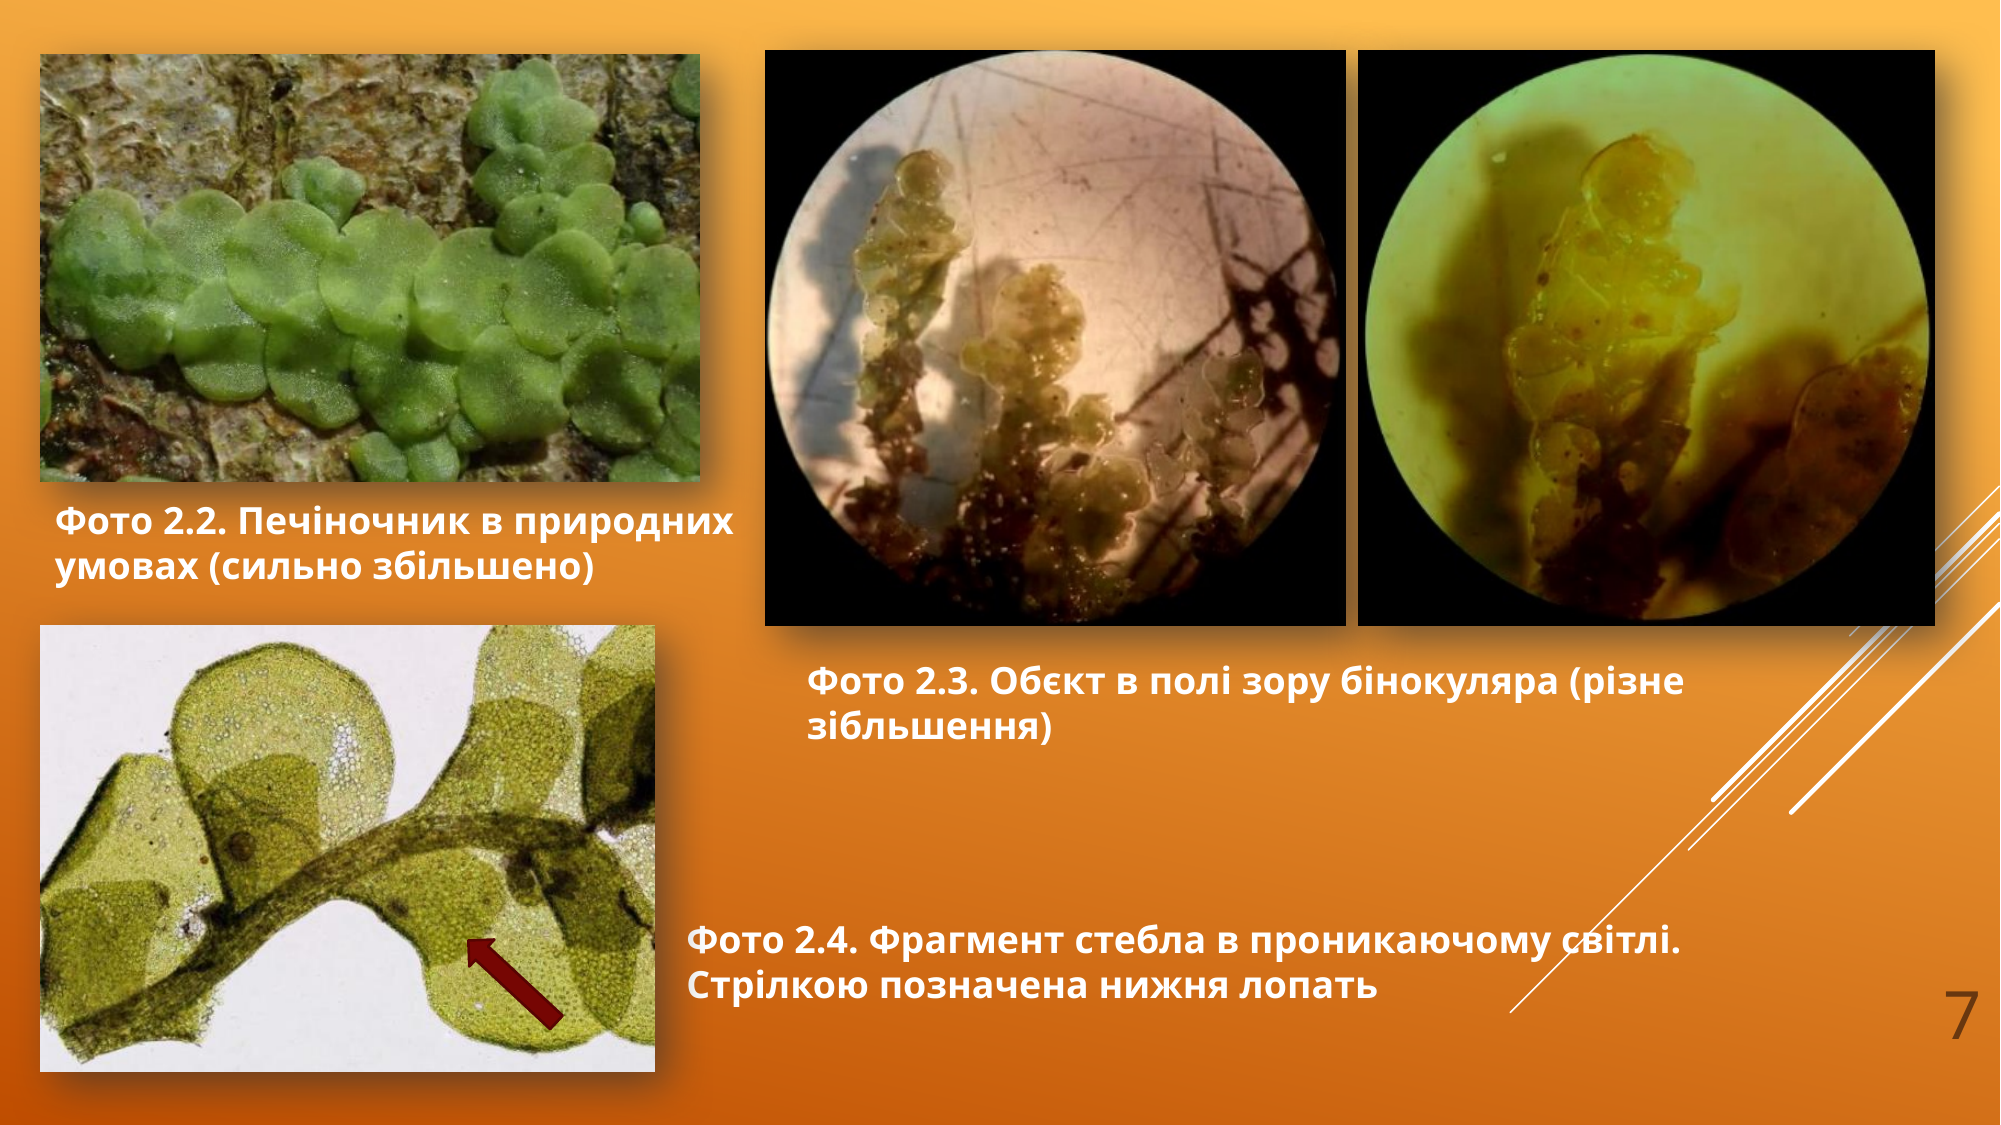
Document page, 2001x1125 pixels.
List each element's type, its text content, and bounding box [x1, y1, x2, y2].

picture [39, 625, 655, 1072]
text_box Фото 2.4. Фрагмент стебла в проникаючому світлі. Стрілкою позначена нижня лопать [702, 908, 1833, 1013]
text_box Фото 2.2. Печіночник в природних умовах (сильно збільшено) [40, 490, 765, 595]
text_box Фото 2.3. Обєкт в полі зору бінокуляра (різне зібльшення) [792, 649, 1925, 755]
picture [765, 50, 1346, 626]
picture [39, 54, 700, 483]
picture [1358, 50, 1935, 626]
slide_number 7 [1924, 961, 1997, 1072]
